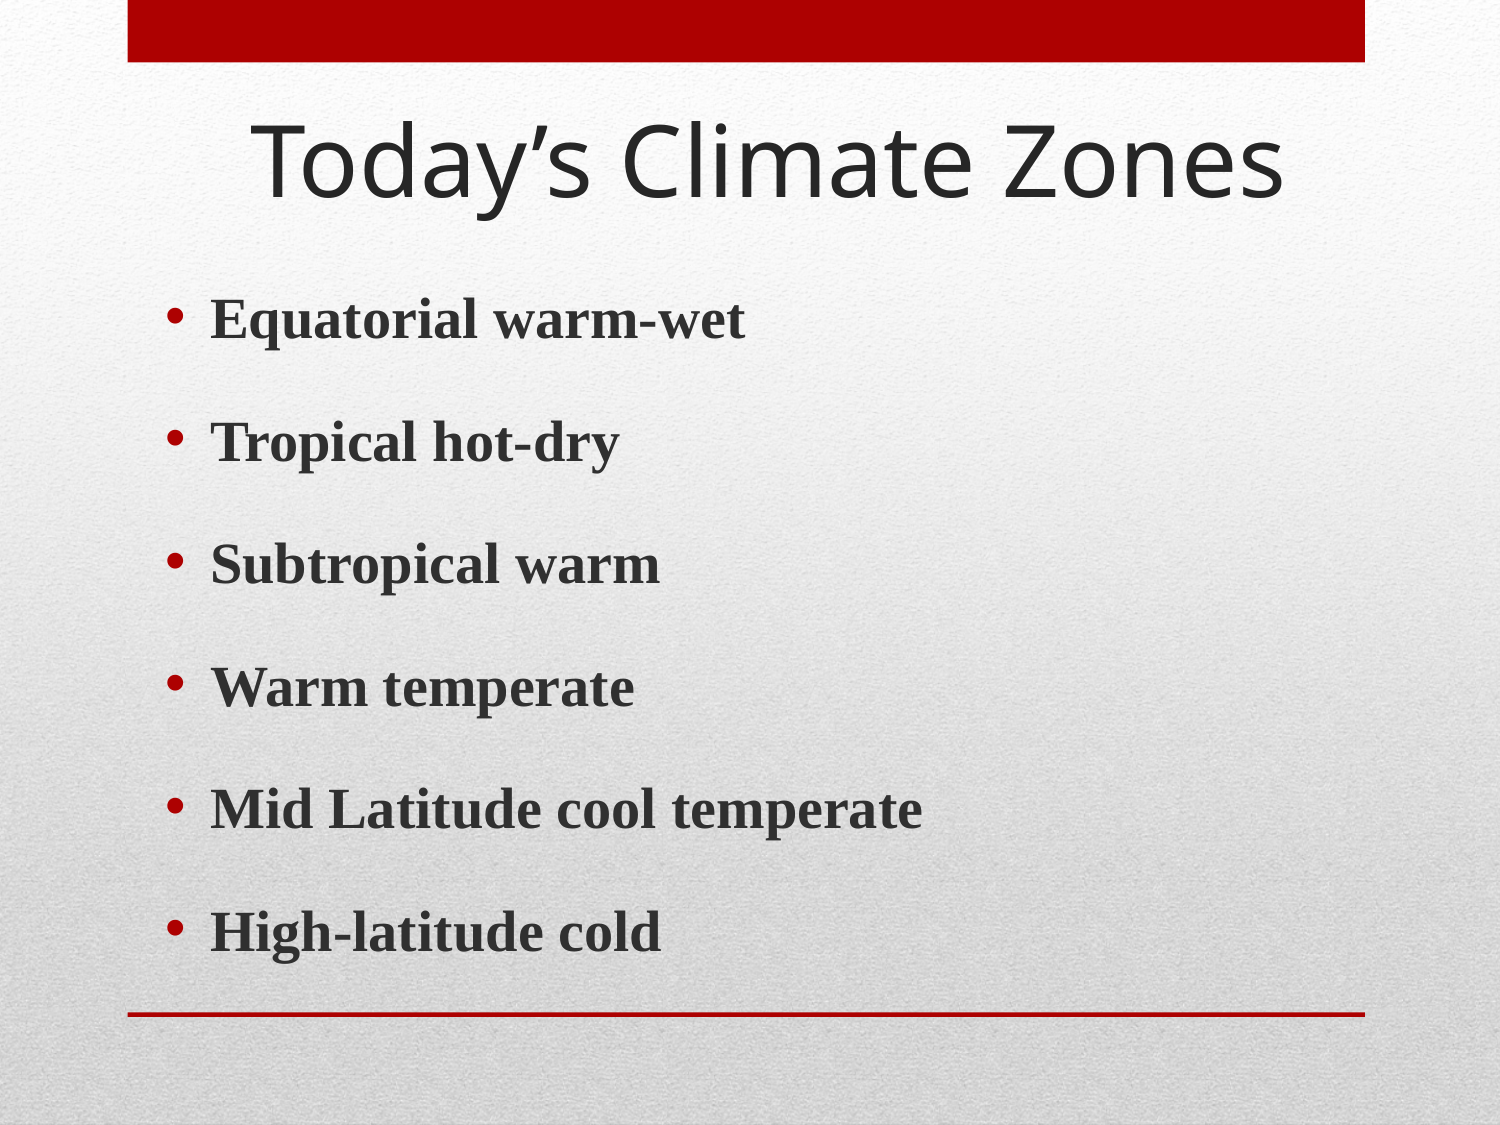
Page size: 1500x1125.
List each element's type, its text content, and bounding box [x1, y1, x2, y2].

list Equatorial warm-wet Tropical hot-dry Subtropical warm Warm temperate Mid Latitude cool temperate High-latitude cold [150, 249, 1275, 994]
title Today’s Climate Zones [200, 37, 1338, 225]
